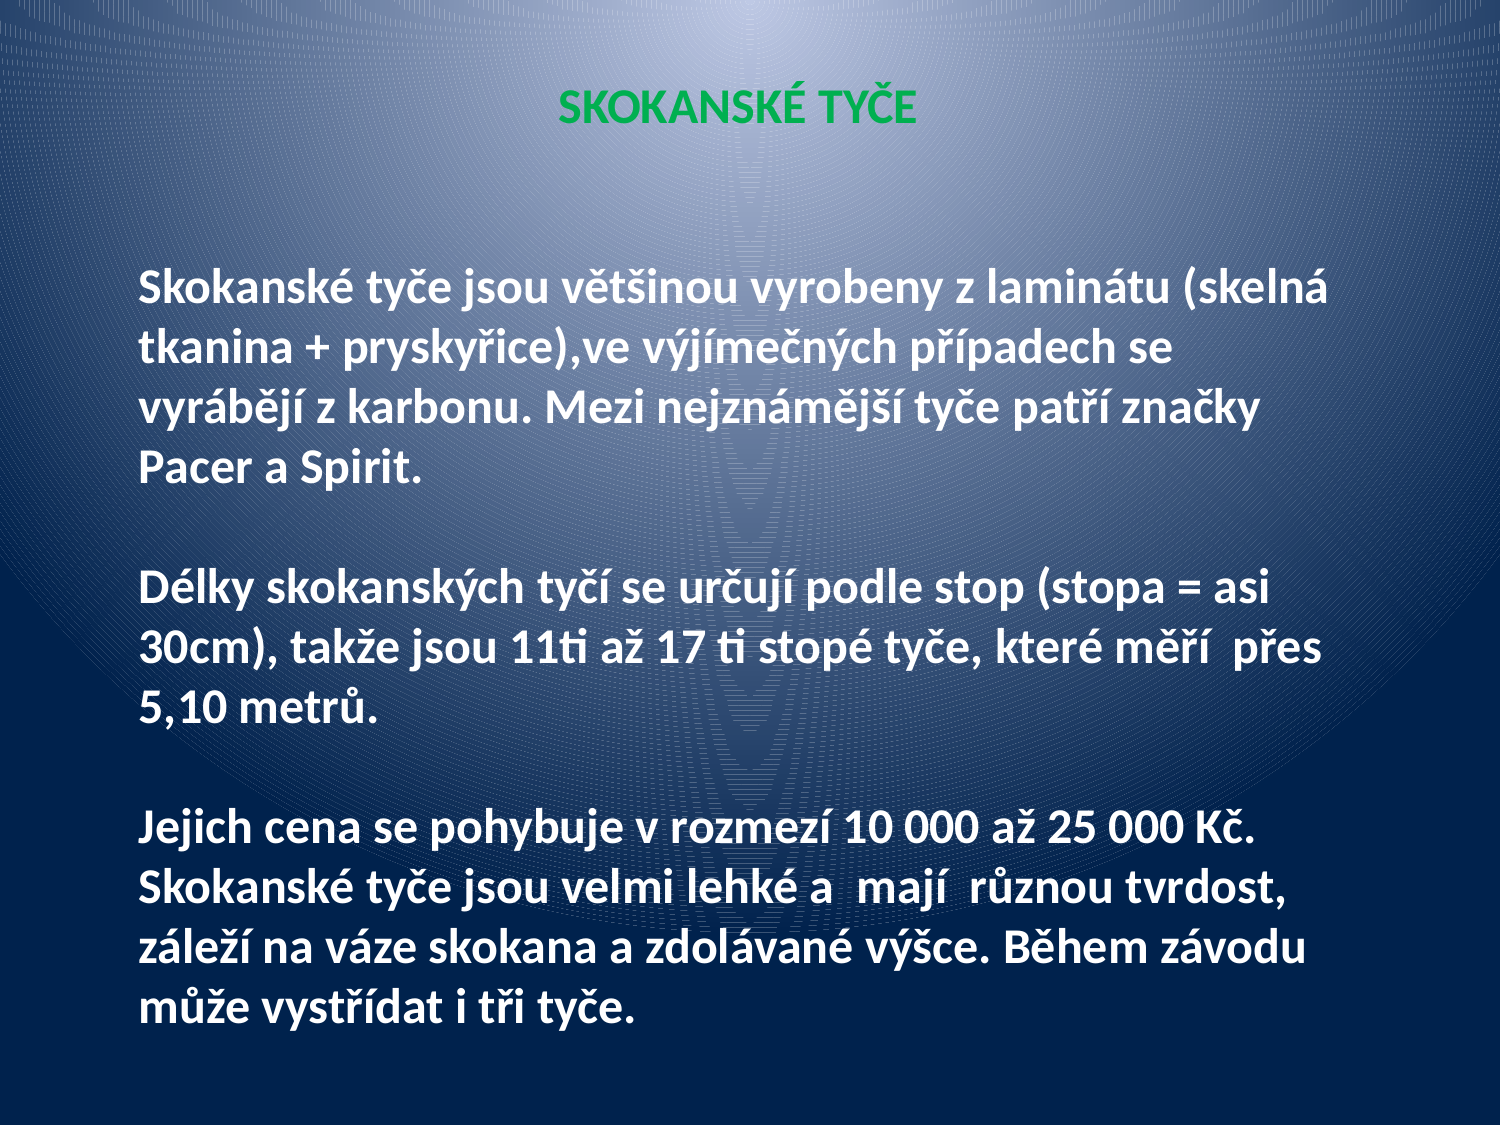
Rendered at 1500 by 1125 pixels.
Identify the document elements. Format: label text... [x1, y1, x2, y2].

text_box SKOKANSKÉ TYČE Skokanské tyče jsou většinou vyrobeny z laminátu (skelná tkanina + pryskyřice),ve výjímečných případech se vyrábějí z karbonu. Mezi nejznámější tyče patří značky Pacer a Spirit. Délky skokanských tyčí se určují podle stop (stopa = asi 30cm), takže jsou 11ti až 17 ti stopé tyče, které měří přes 5,10 metrů. Jejich cena se pohybuje v rozmezí 10 000 až 25 000 Kč. Skokanské tyče jsou velmi lehké a mají různou tvrdost, záleží na váze skokana a zdolávané výšce. Během závodu může vystřídat i tři tyče. [123, 66, 1353, 1125]
